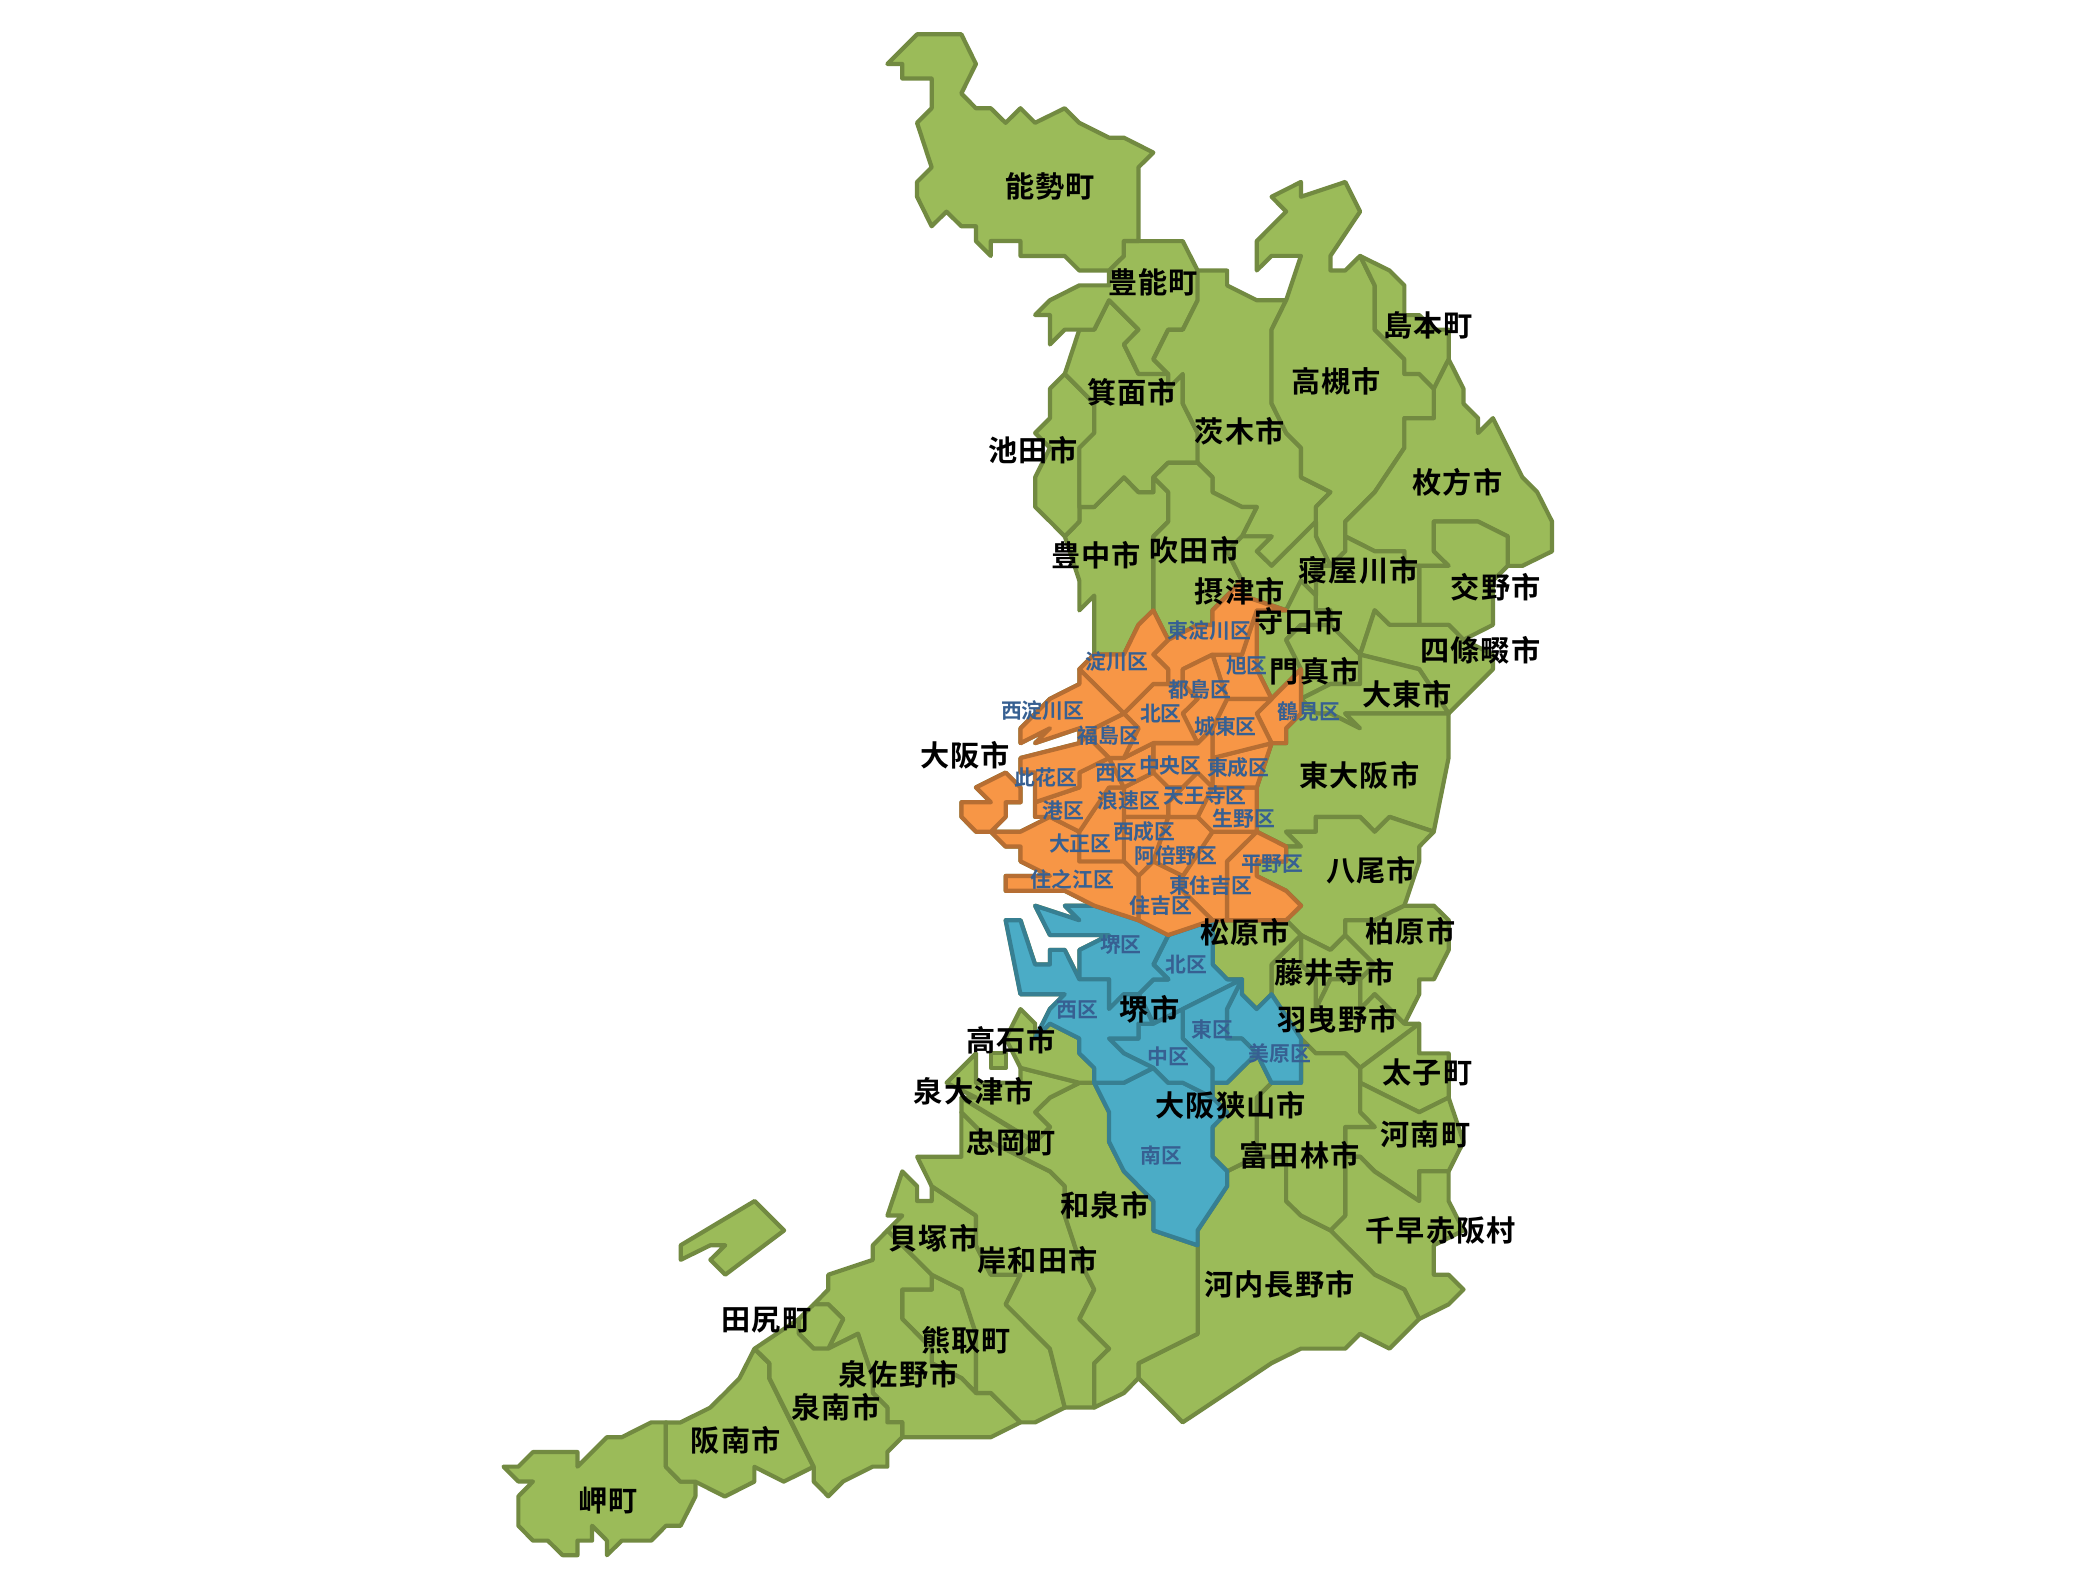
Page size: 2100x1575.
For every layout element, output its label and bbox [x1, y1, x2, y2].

text_box [562, 160, 1557, 1526]
text_box [503, 34, 1553, 1556]
